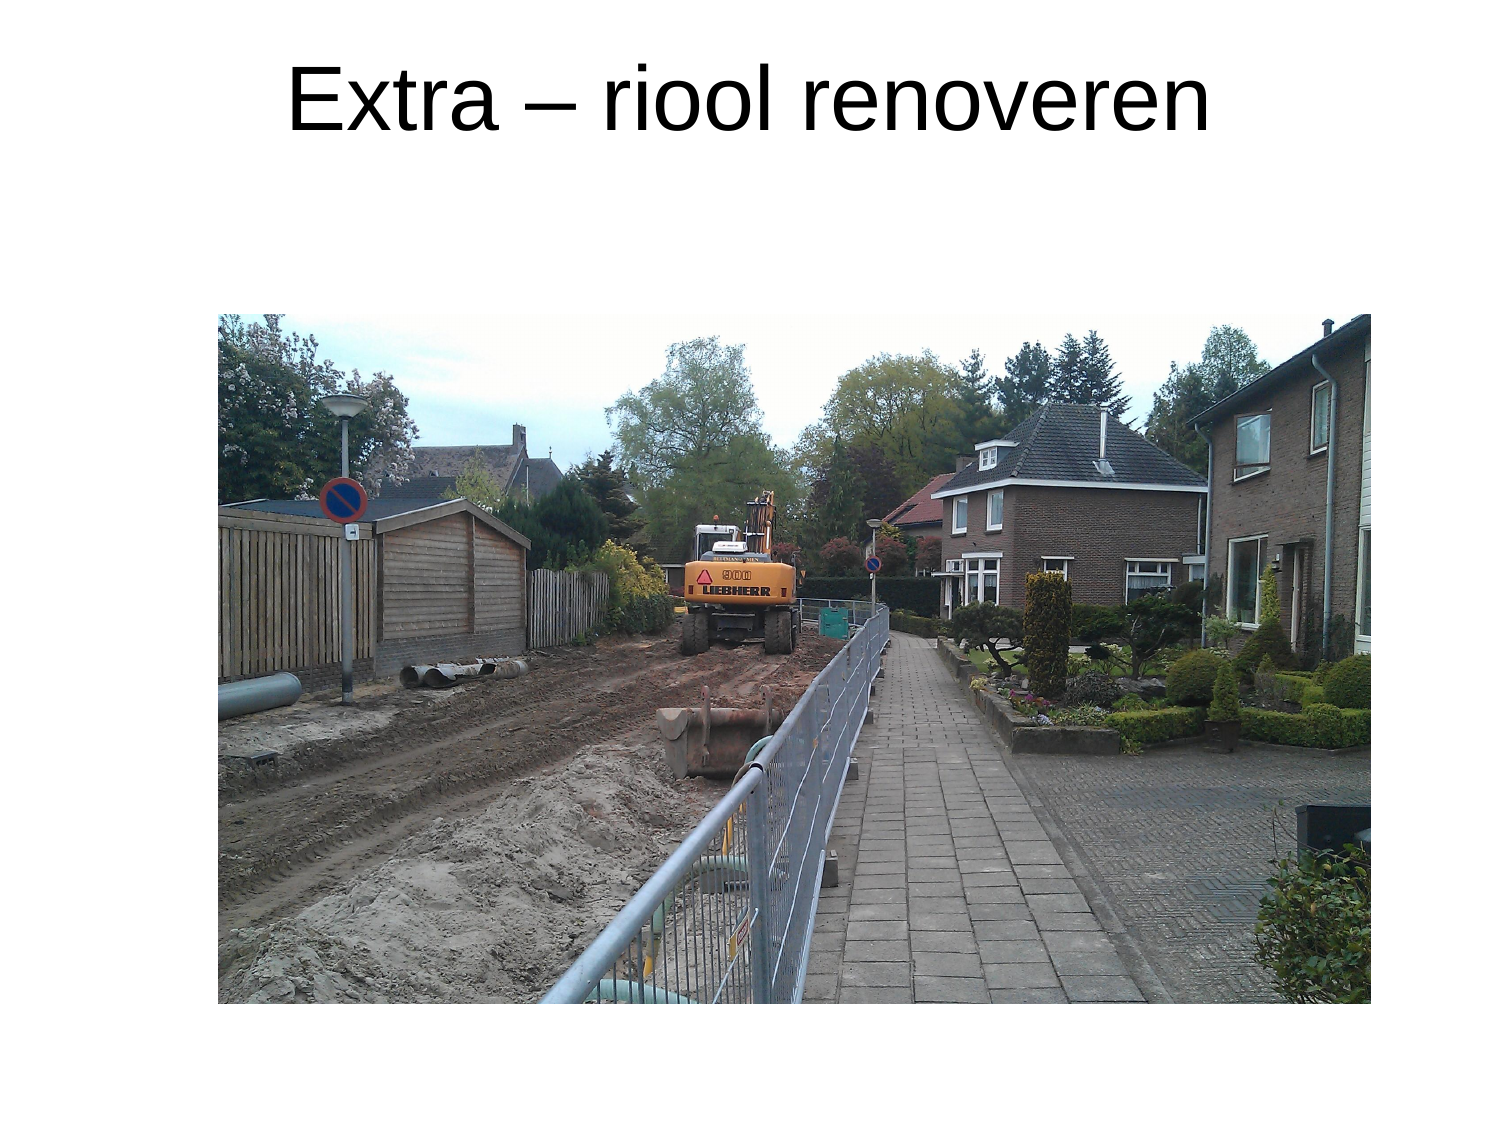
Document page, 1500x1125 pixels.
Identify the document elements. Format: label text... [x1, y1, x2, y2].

title Extra – riool renoveren [75, 45, 1425, 233]
picture [218, 314, 1371, 1005]
